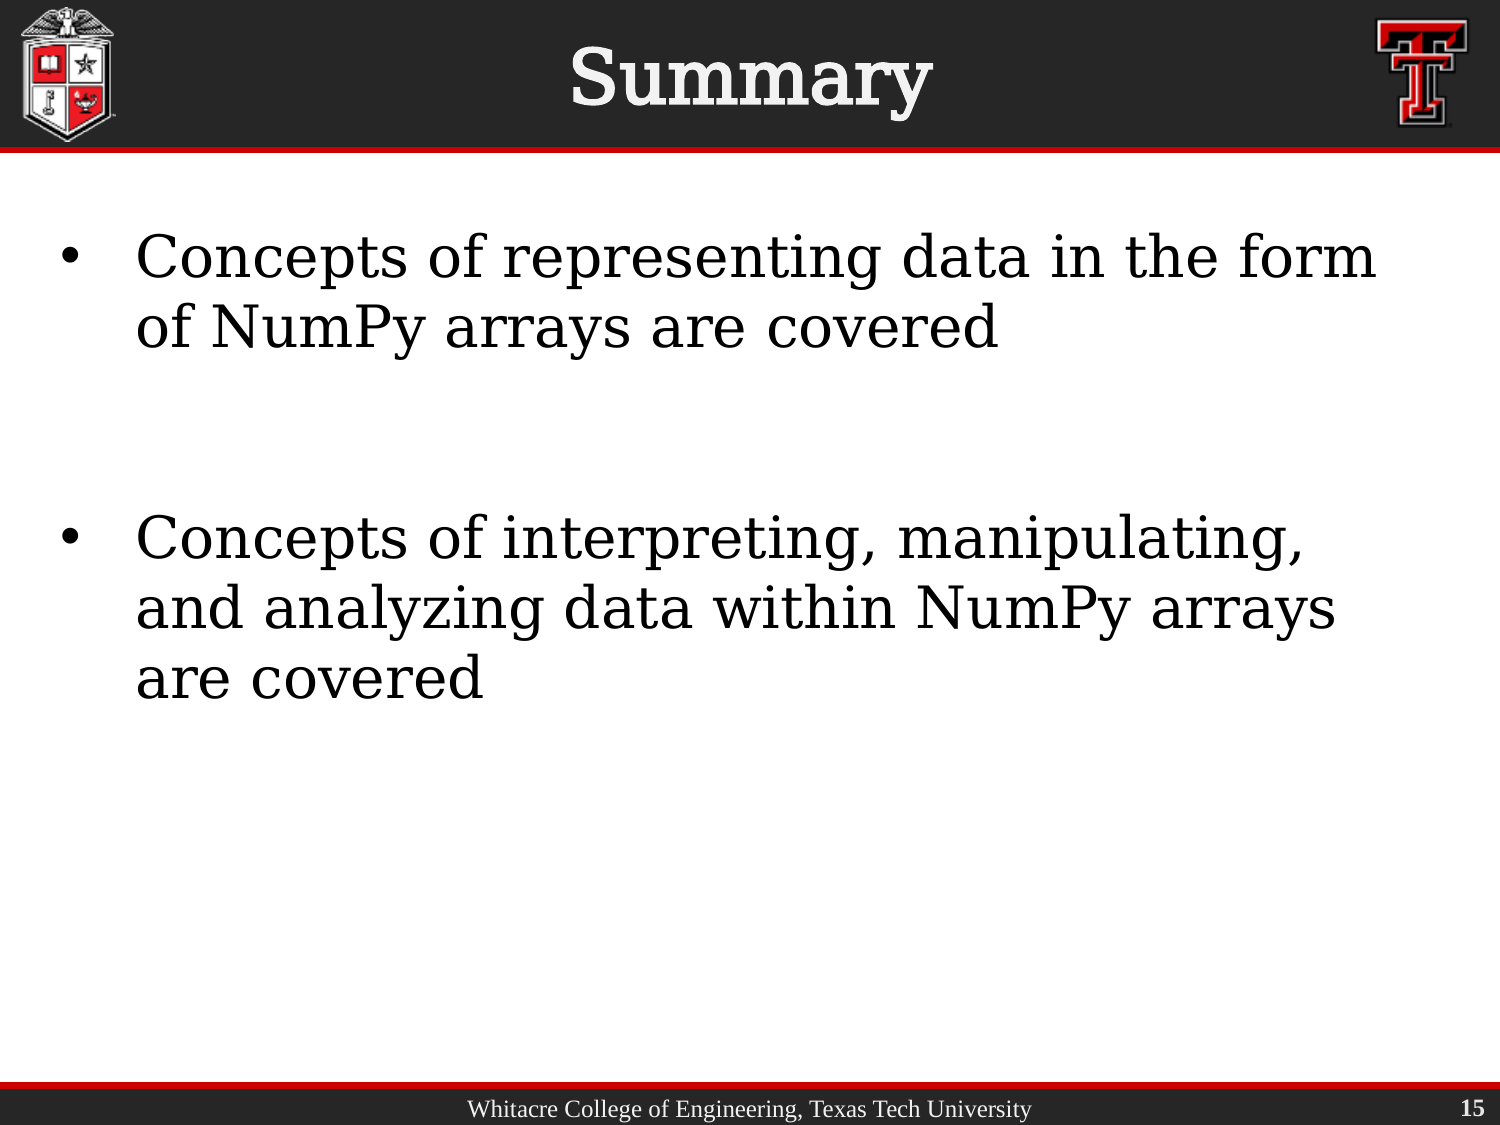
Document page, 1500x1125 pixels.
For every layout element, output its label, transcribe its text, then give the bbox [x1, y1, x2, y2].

text_box Concepts of representing data in the form of NumPy arrays are covered [45, 211, 1445, 367]
picture [1373, 14, 1472, 128]
slide_number 15 [1392, 1086, 1500, 1125]
text_box Concepts of interpreting, manipulating, and analyzing data within NumPy arrays are covered [45, 492, 1445, 718]
picture [21, 7, 116, 142]
title Summary [151, 6, 1349, 141]
